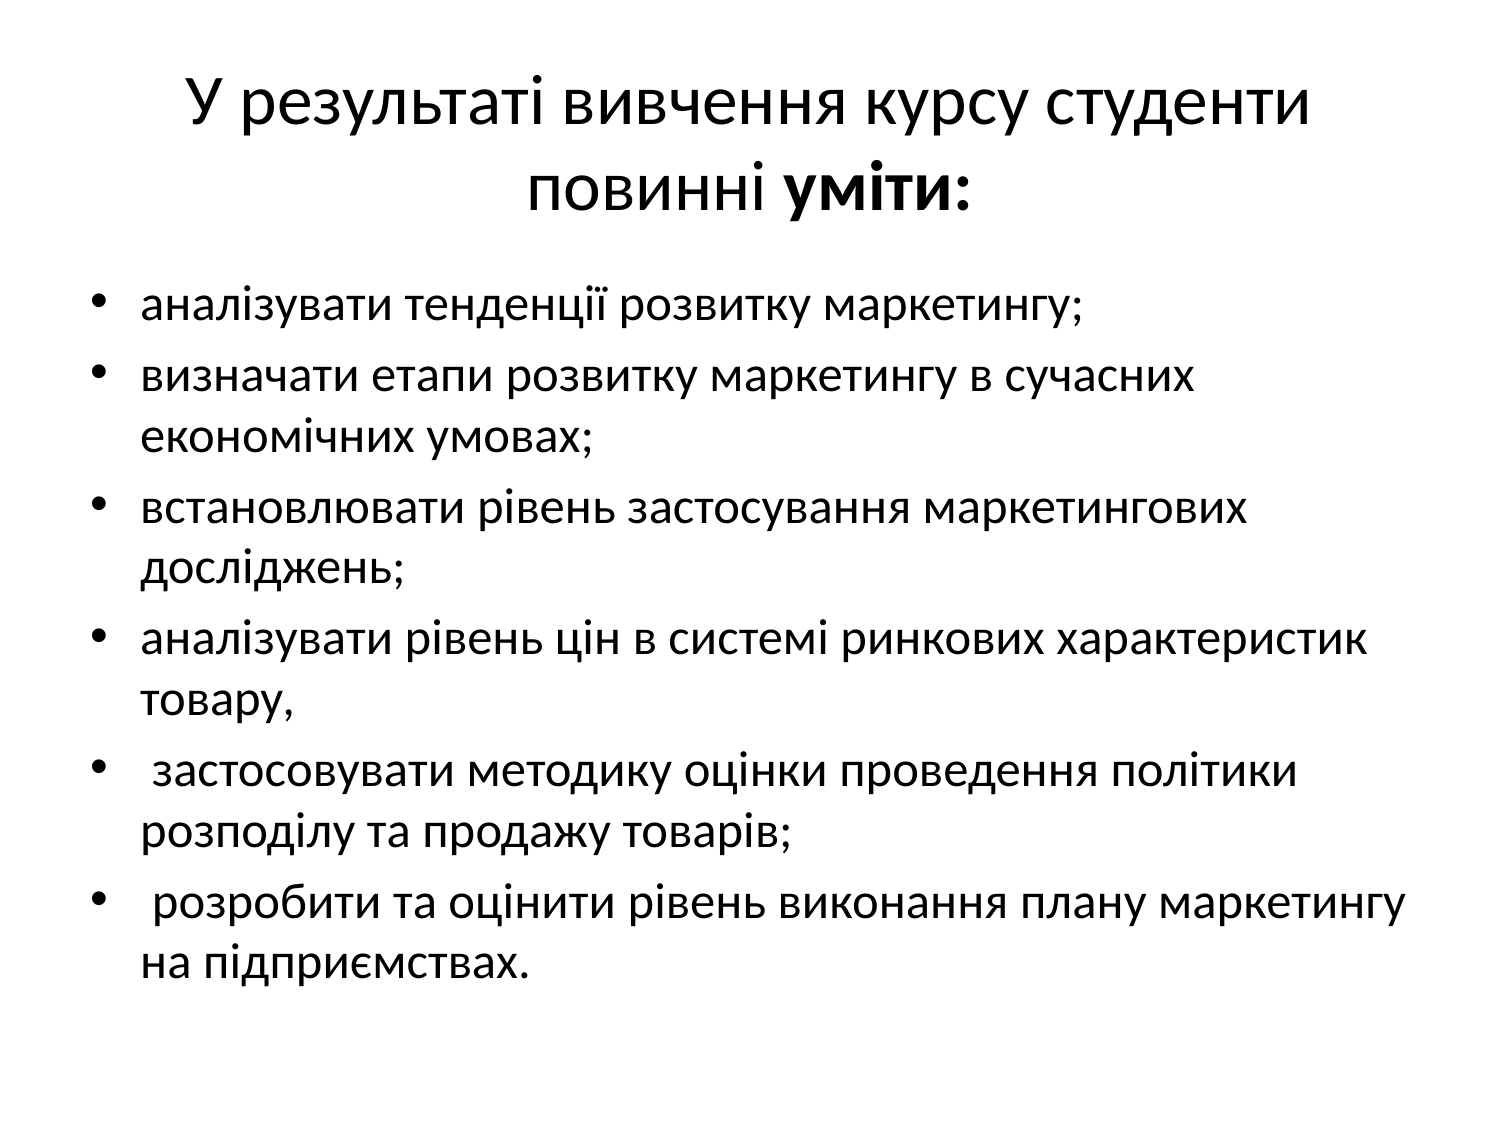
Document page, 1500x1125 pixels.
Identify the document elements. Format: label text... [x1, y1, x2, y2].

title У результаті вивчення курсу студенти повинні уміти: [75, 45, 1425, 233]
list аналізувати тенденції розвитку маркетингу; визначати етапи розвитку маркетингу в сучасних економічних умовах; встановлювати рівень застосування маркетингових досліджень; аналізувати рівень цін в системі ринкових характеристик товару, застосовувати методику оцінки проведення політики розподілу та продажу товарів; розробити та оцінити рівень виконання плану маркетингу на підприємствах. [75, 262, 1425, 1005]
